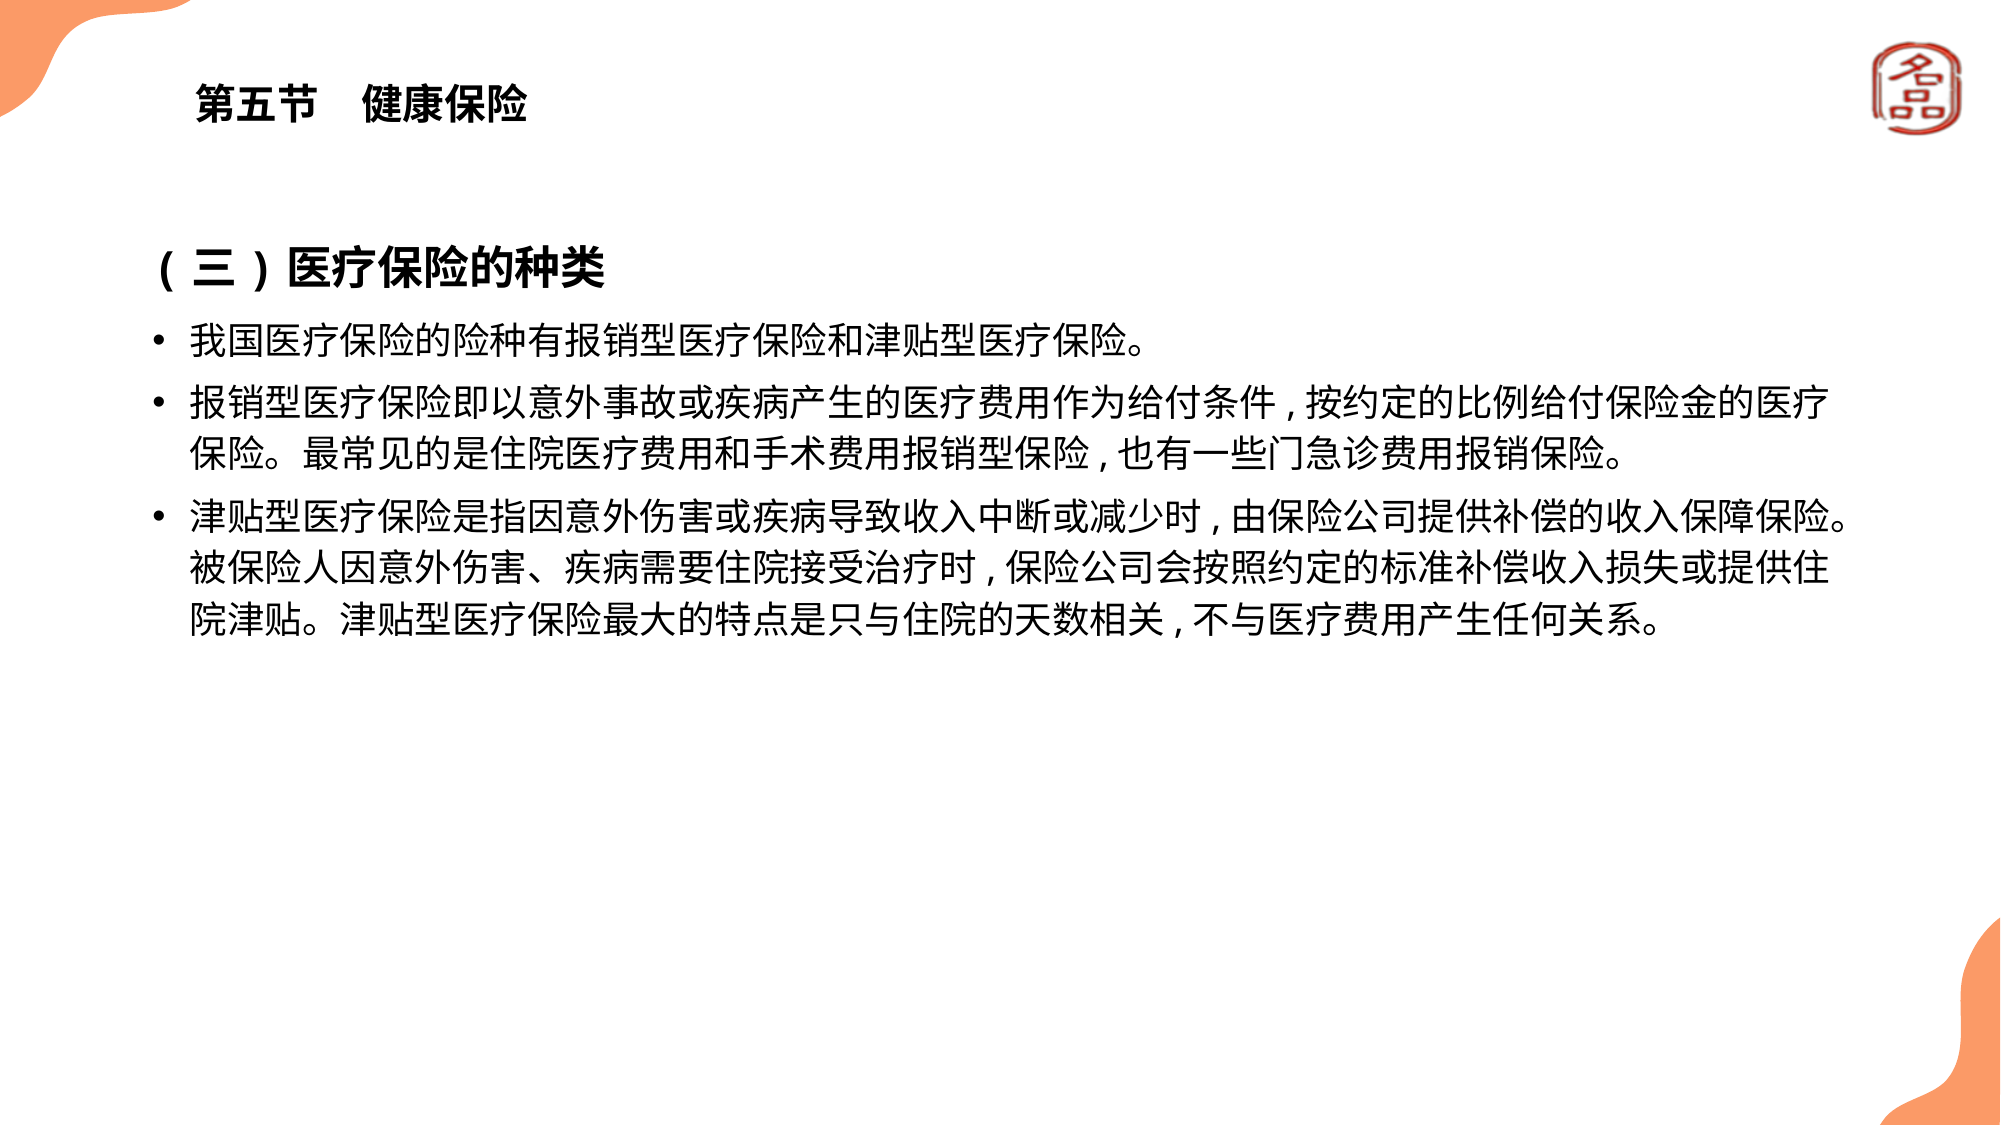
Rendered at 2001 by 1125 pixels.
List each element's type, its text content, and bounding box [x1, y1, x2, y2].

list (三)医疗保险的种类 我国医疗保险的险种有报销型医疗保险和津贴型医疗保险。 报销型医疗保险即以意外事故或疾病产生的医疗费用作为给付条件,按约定的比例给付保险金的医疗保险。最常见的是住院医疗费用和手术费用报销型保险,也有一些门急诊费用报销保险。 津贴型医疗保险是指因意外伤害或疾病导致收入中断或减少时,由保险公司提供补偿的收入保障保险。被保险人因意外伤害、疾病需要住院接受治疗时,保险公司会按照约定的标准补偿收入损失或提供住院津贴。津贴型医疗保险最大的特点是只与住院的天数相关,不与医疗费用产生任何关系。 [137, 217, 1863, 1031]
title 第五节 健康保险 [137, 60, 1863, 152]
picture [1861, 10, 1990, 147]
